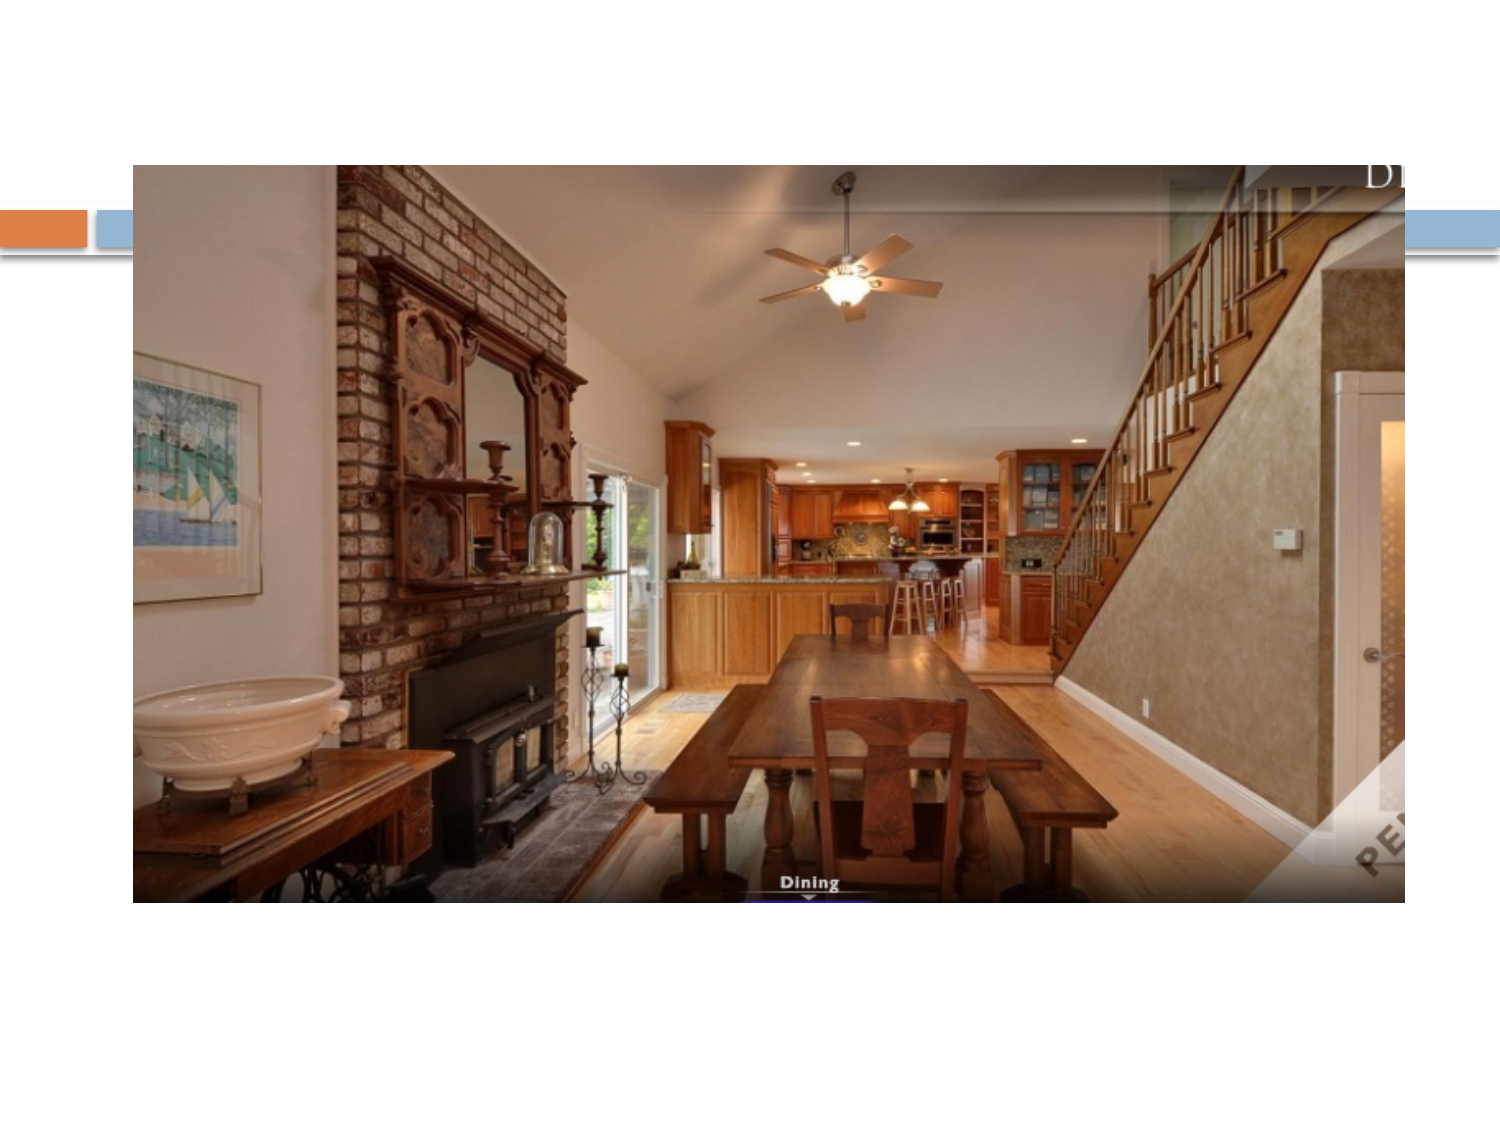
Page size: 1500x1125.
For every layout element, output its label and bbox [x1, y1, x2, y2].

list [100, 165, 1439, 904]
